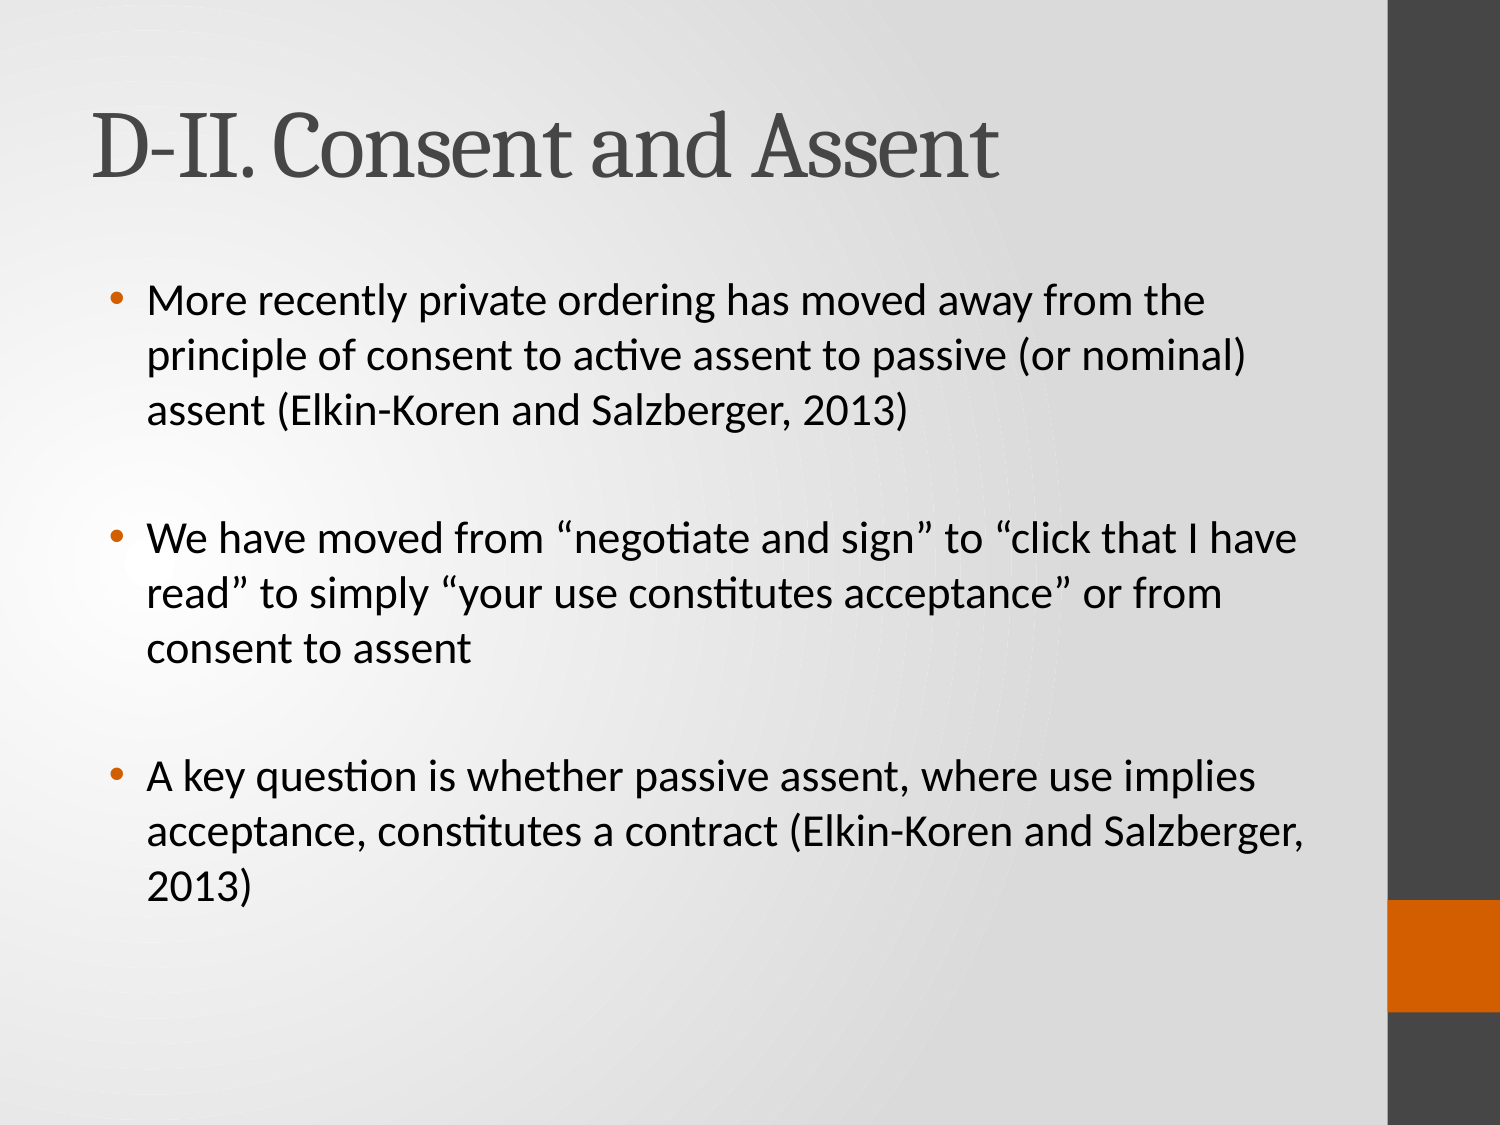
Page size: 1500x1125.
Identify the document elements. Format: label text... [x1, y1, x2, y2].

list More recently private ordering has moved away from the principle of consent to active assent to passive (or nominal) assent (Elkin-Koren and Salzberger, 2013) We have moved from “negotiate and sign” to “click that I have read” to simply “your use constitutes acceptance” or from consent to assent A key question is whether passive assent, where use implies acceptance, constitutes a contract (Elkin-Koren and Salzberger, 2013) [75, 262, 1325, 1050]
title D-II. Consent and Assent [75, 45, 1325, 233]
